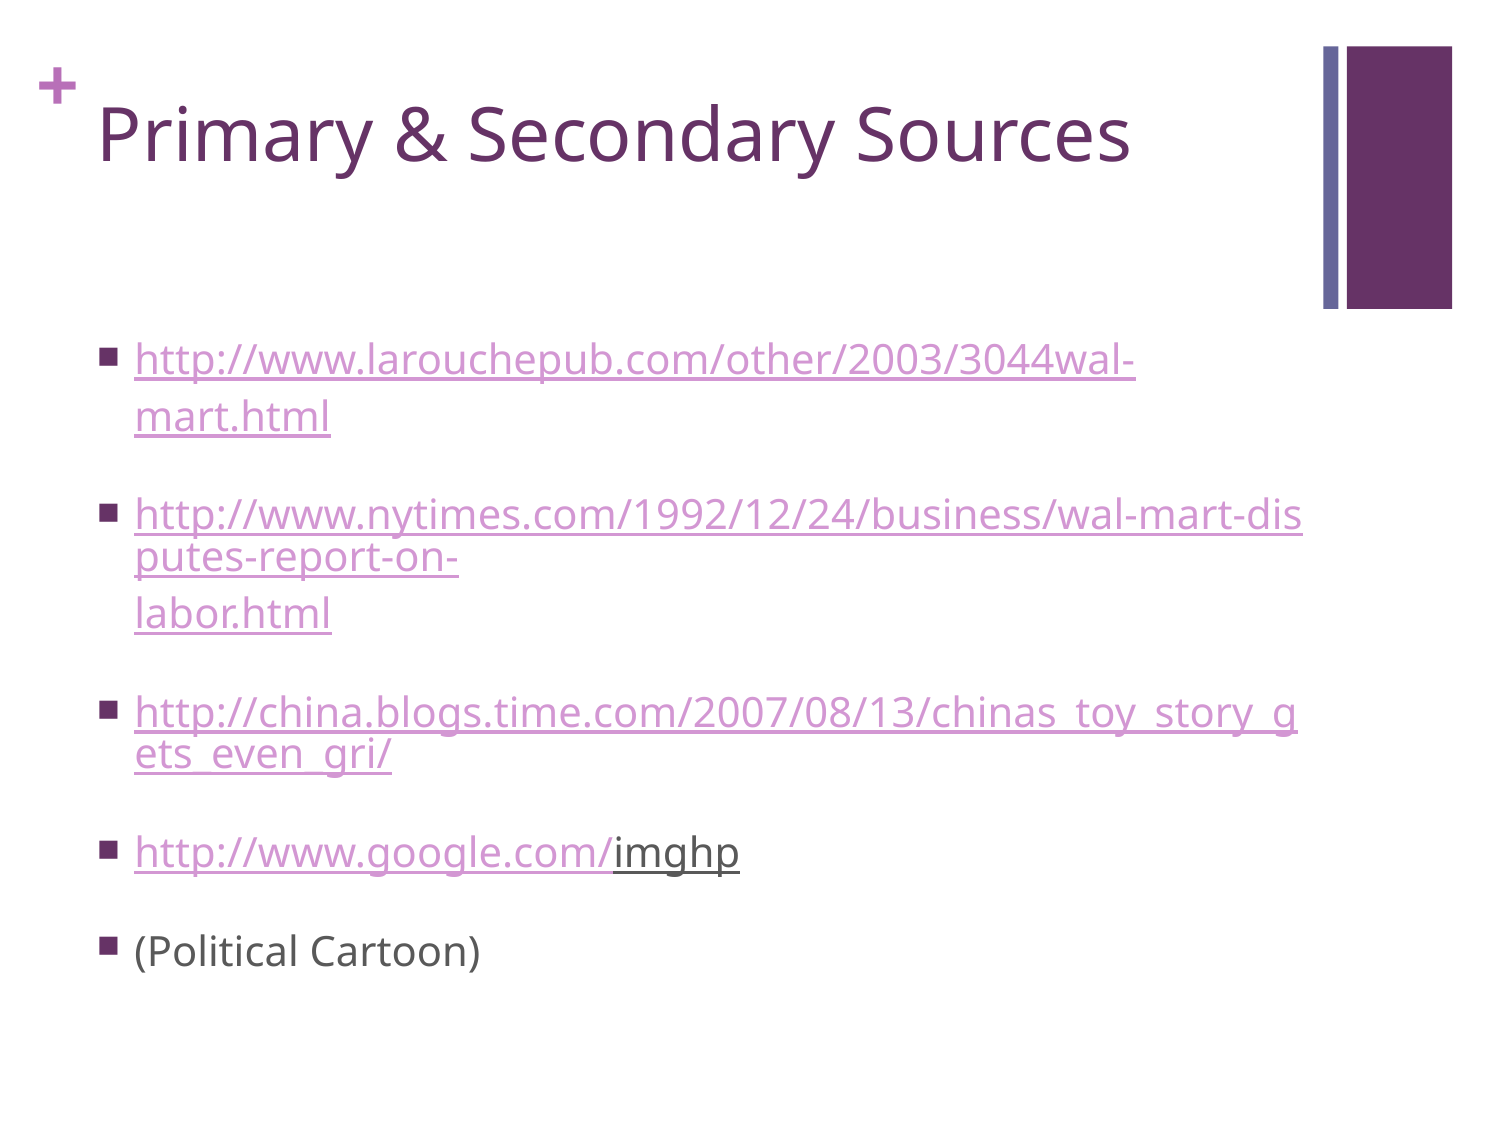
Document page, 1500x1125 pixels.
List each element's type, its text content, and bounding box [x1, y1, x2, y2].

list http://www.larouchepub.com/other/2003/3044wal-mart.html http://www.nytimes.com/1992/12/24/business/wal-mart-disputes-report-on-labor.html http://china.blogs.time.com/2007/08/13/chinas_toy_story_gets_even_gri/ http://www.google.com/imghp (Political Cartoon) [81, 324, 1322, 1005]
title Primary & Secondary Sources [81, 79, 1322, 263]
